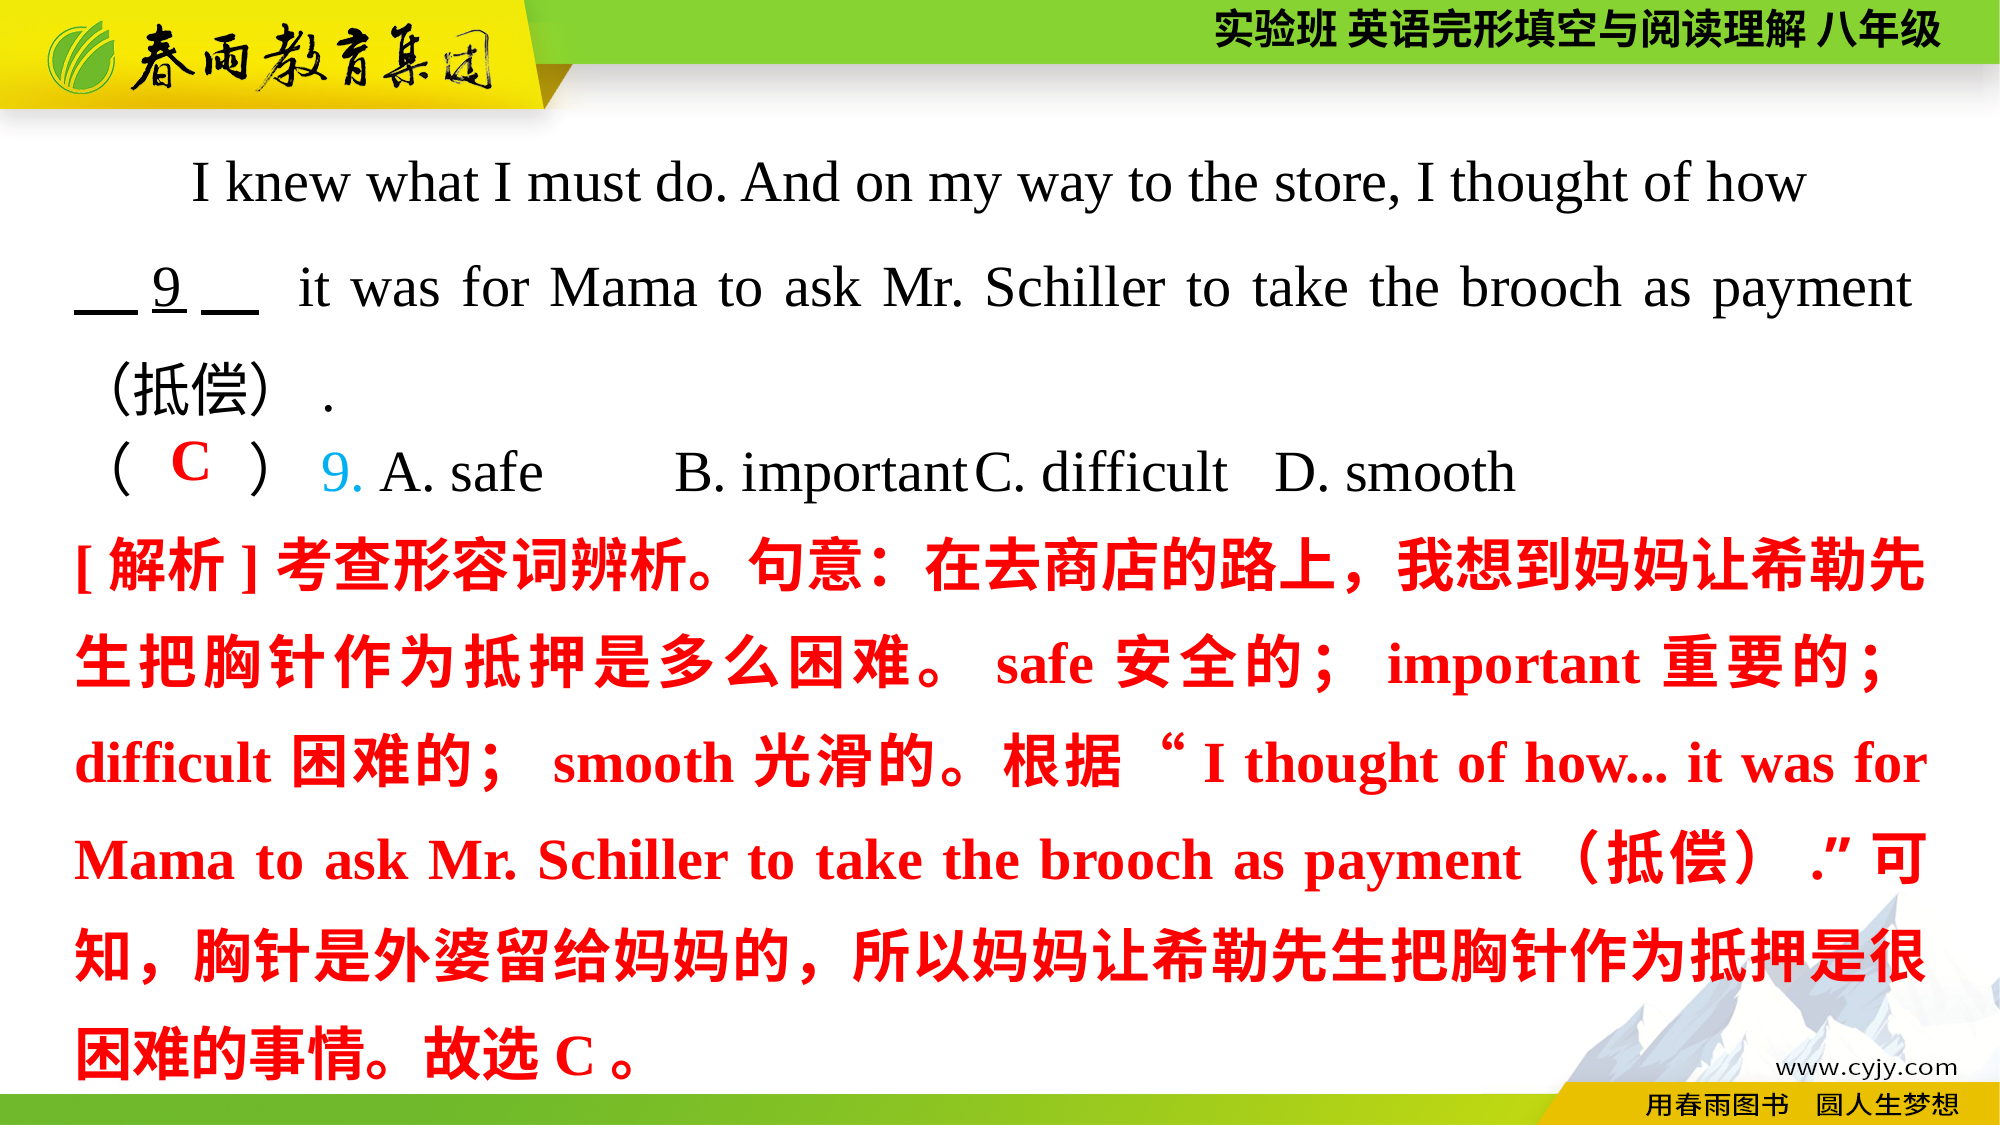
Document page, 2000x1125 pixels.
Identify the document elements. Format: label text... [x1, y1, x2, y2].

list I knew what I must do. And on my way to the store, I thought of how 9 it was for Mama to ask Mr. Schiller to take the brooch as payment（抵偿）. [59, 100, 1944, 397]
text_box C [155, 414, 228, 492]
picture [0, 0, 2000, 1125]
text_box [解析]考查形容词辨析。句意：在去商店的路上，我想到妈妈让希勒先生把胸针作为抵押是多么困难。safe安全的；important重要的；difficult困难的；smooth光滑的。根据“I thought of how... it was for Mama to ask Mr. Schiller to take the brooch as payment（抵偿）.”可知，胸针是外婆留给妈妈的，所以妈妈让希勒先生把胸针作为抵押是很困难的事情。故选C。 [59, 492, 1944, 1096]
text_box （ ）9. A. safe B. important C. difficult D. smooth [59, 397, 1944, 492]
